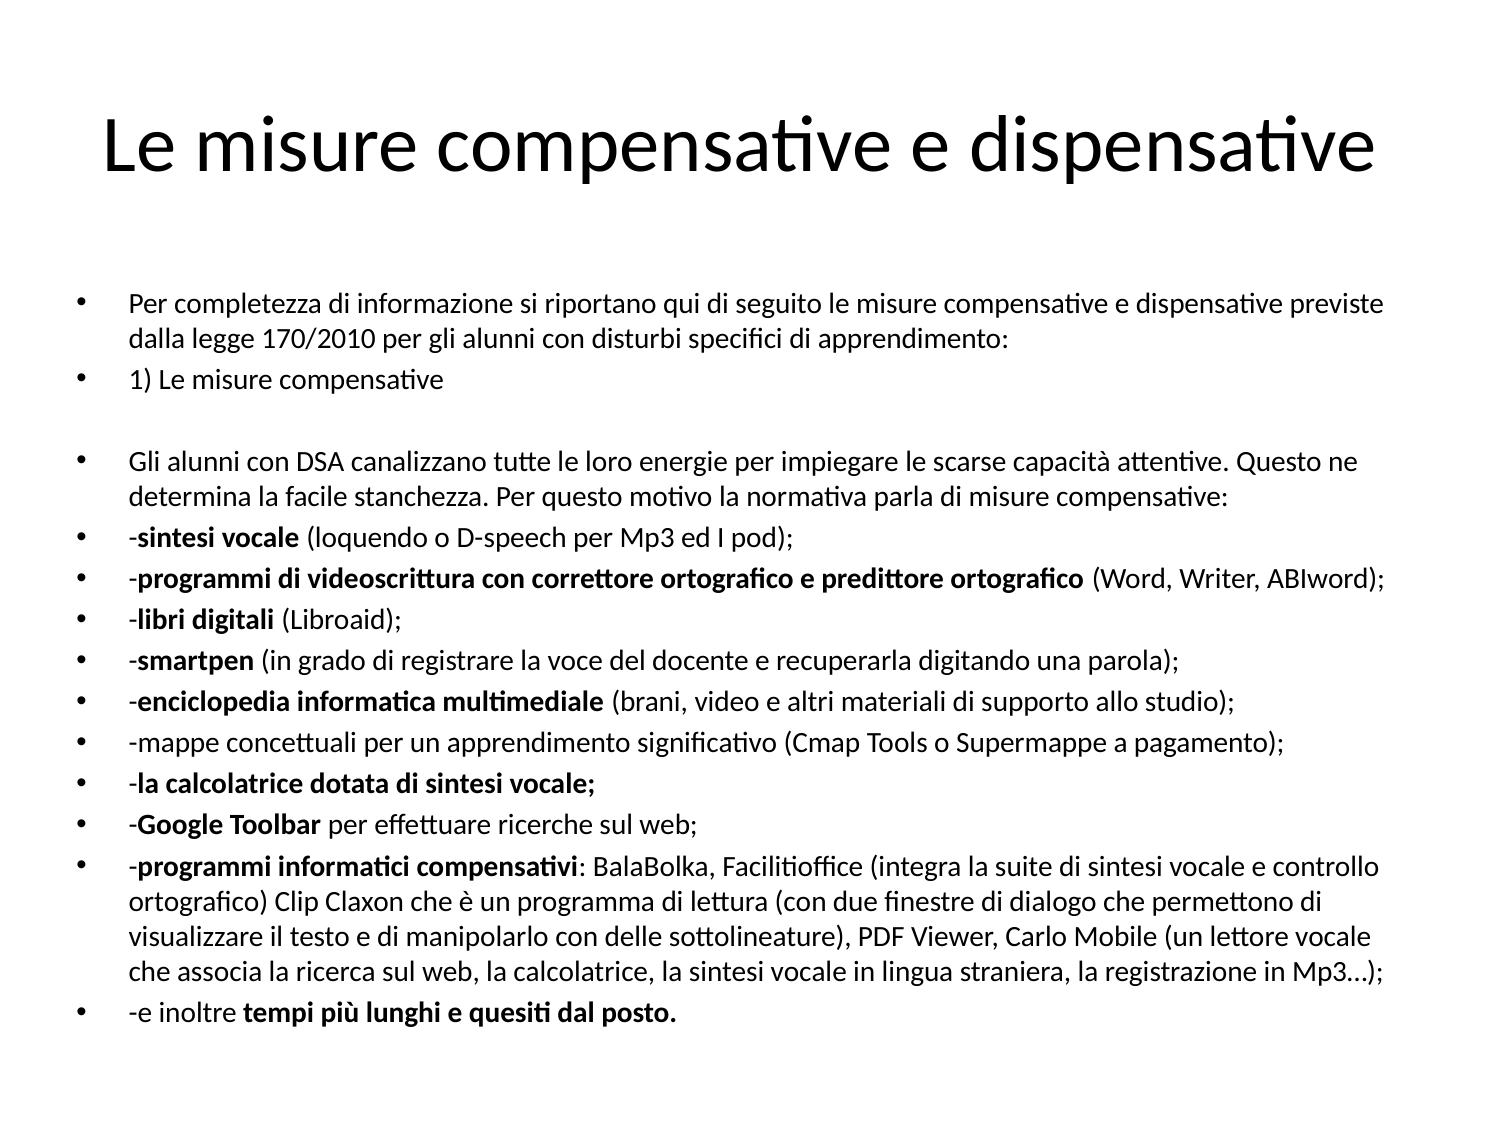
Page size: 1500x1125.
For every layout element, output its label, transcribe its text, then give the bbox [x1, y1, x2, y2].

title Le misure compensative e dispensative [75, 45, 1425, 233]
list Per completezza di informazione si riportano qui di seguito le misure compensative e dispensative previste dalla legge 170/2010 per gli alunni con disturbi specifici di apprendimento: 1) Le misure compensative Gli alunni con DSA canalizzano tutte le loro energie per impiegare le scarse capacità attentive. Questo ne determina la facile stanchezza. Per questo motivo la normativa parla di misure compensative: -sintesi vocale (loquendo o D-speech per Mp3 ed I pod); -programmi di videoscrittura con correttore ortografico e predittore ortografico (Word, Writer, ABIword); -libri digitali (Libroaid); -smartpen (in grado di registrare la voce del docente e recuperarla digitando una parola); -enciclopedia informatica multimediale (brani, video e altri materiali di supporto allo studio); -mappe concettuali per un apprendimento significativo (Cmap Tools o Supermappe a pagamento); -la calcolatrice dotata di sintesi vocale; -Google Toolbar per effettuare ricerche sul web; -programmi informatici compensativi: BalaBolka, Facilitioffice (integra la suite di sintesi vocale e controllo ortografico) Clip Claxon che è un programma di lettura (con due finestre di dialogo che permettono di visualizzare il testo e di manipolarlo con delle sottolineature), PDF Viewer, Carlo Mobile (un lettore vocale che associa la ricerca sul web, la calcolatrice, la sintesi vocale in lingua straniera, la registrazione in Mp3…); -e inoltre tempi più lunghi e quesiti dal posto. [61, 235, 1412, 1059]
